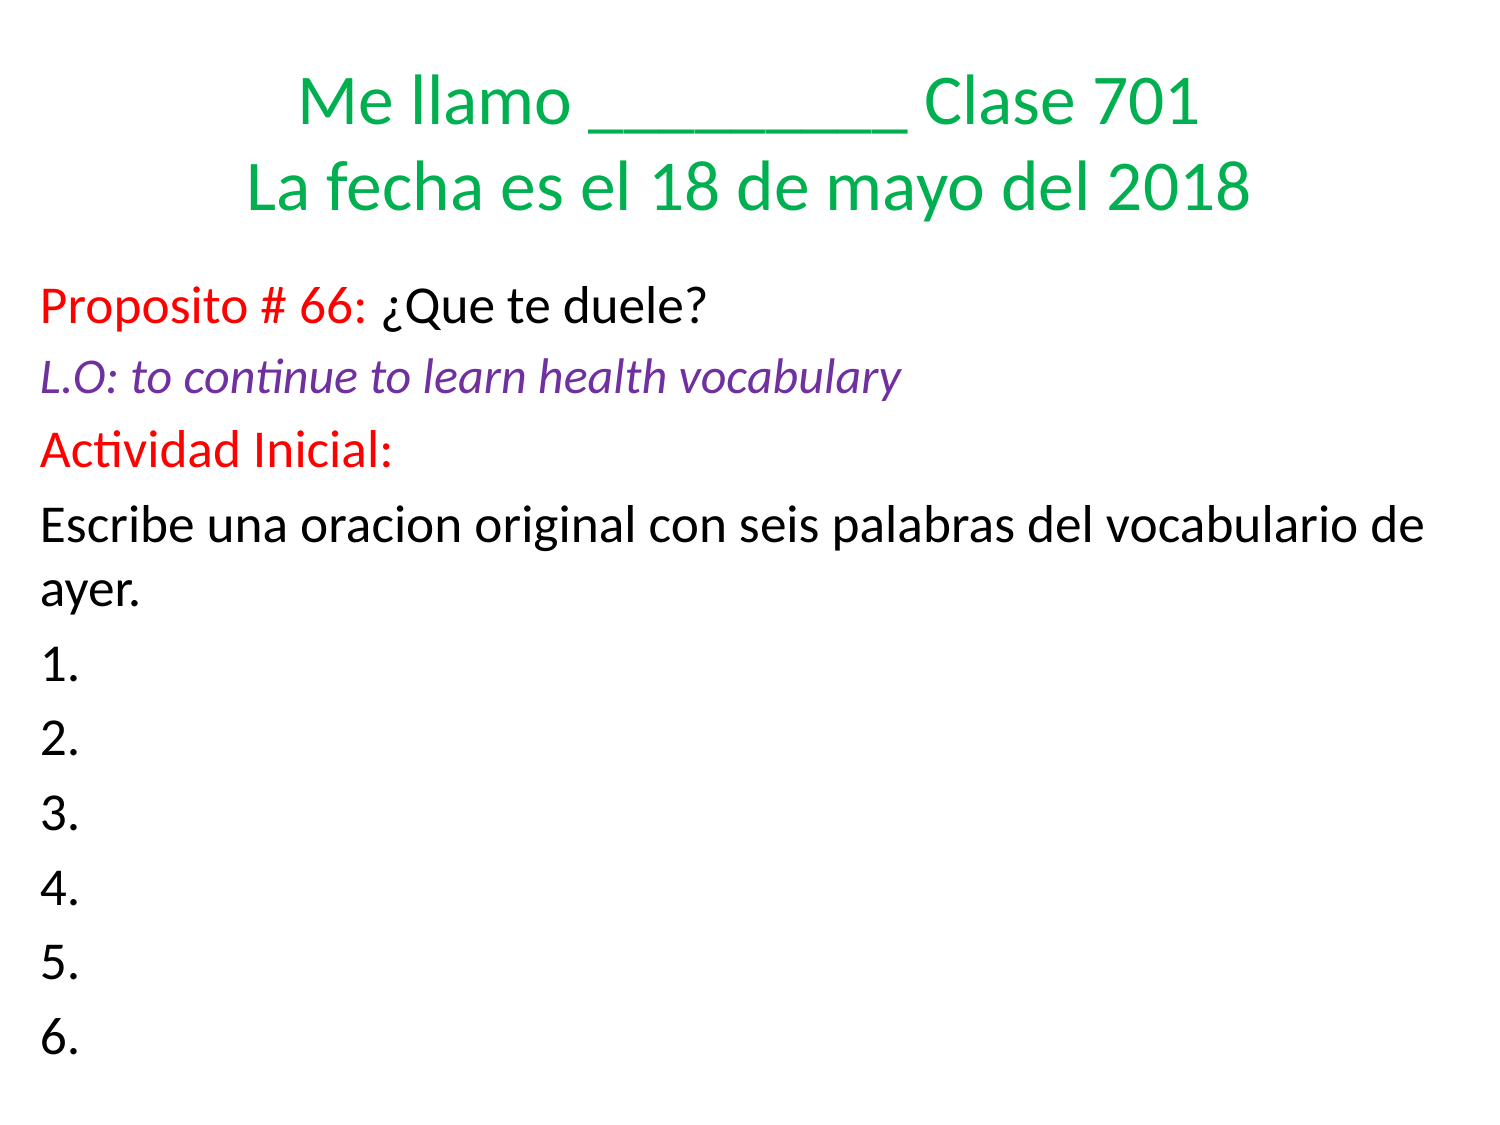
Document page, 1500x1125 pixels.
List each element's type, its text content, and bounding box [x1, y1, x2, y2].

list Proposito # 66: ¿Que te duele? L.O: to continue to learn health vocabulary Actividad Inicial: Escribe una oracion original con seis palabras del vocabulario de ayer. 1. 2. 3. 4. 5. 6. [24, 262, 1488, 1075]
title Me llamo _________ Clase 701 La fecha es el 18 de mayo del 2018 [75, 45, 1425, 233]
